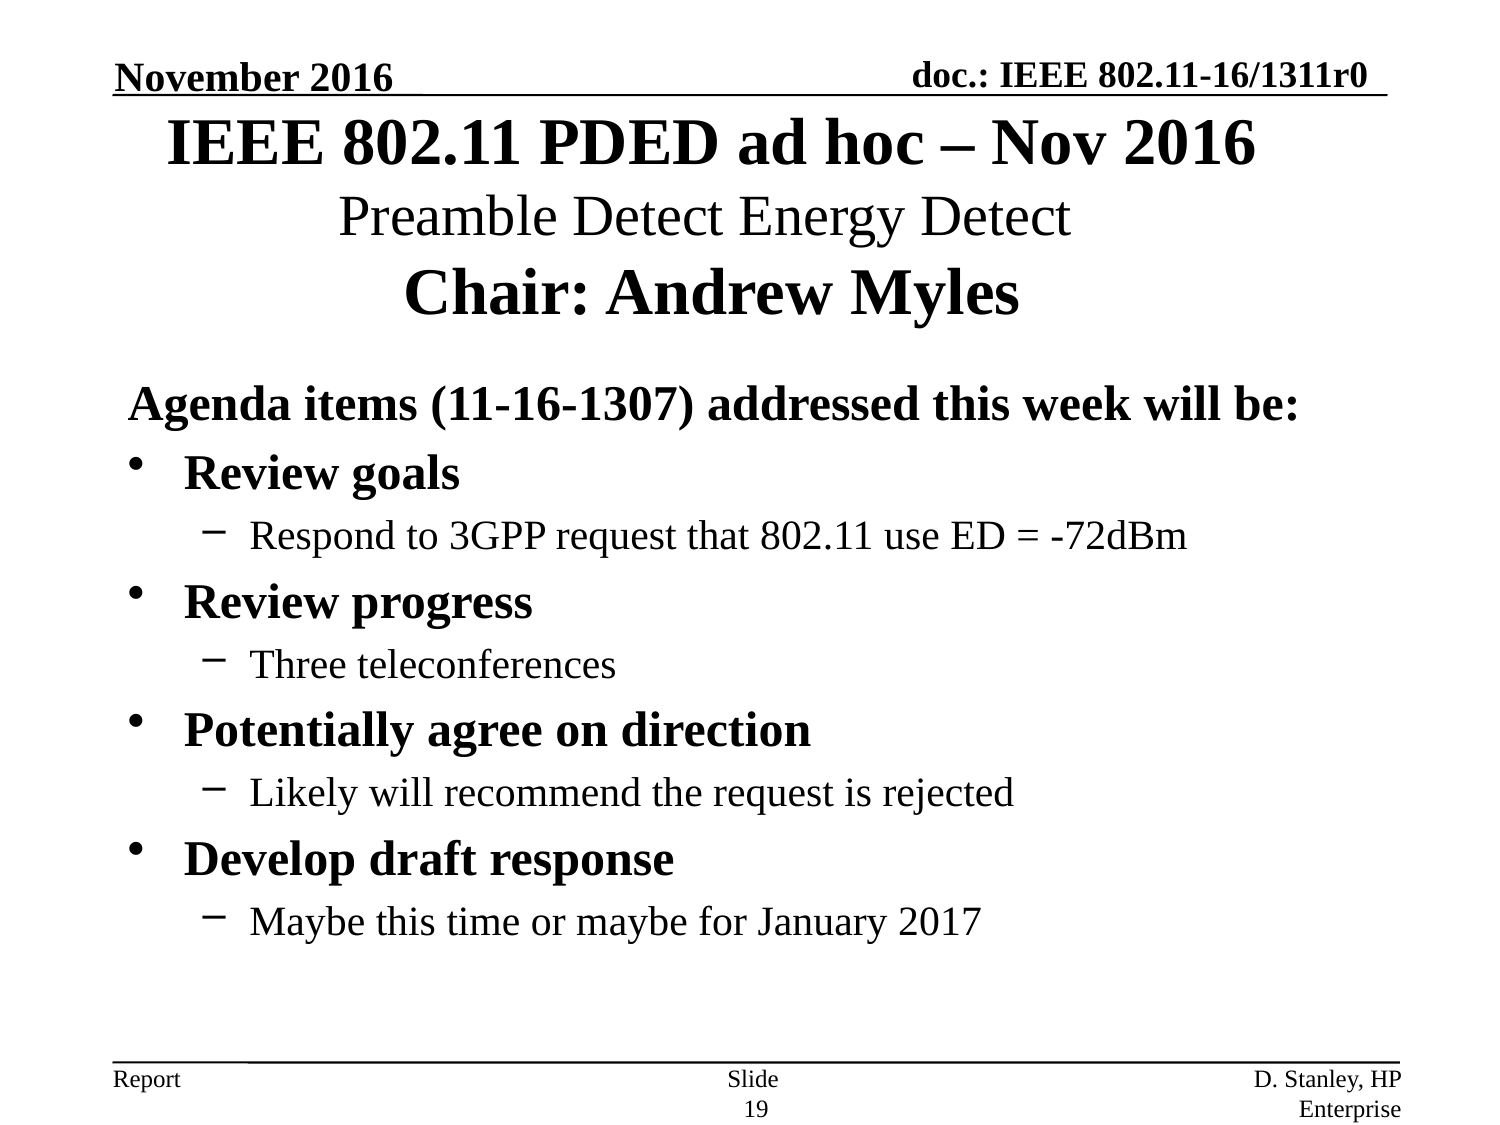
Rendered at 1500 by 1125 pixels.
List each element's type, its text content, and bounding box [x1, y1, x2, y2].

list Agenda items (11-16-1307) addressed this week will be: Review goals Respond to 3GPP request that 802.11 use ED = -72dBm Review progress Three teleconferences Potentially agree on direction Likely will recommend the request is rejected Develop draft response Maybe this time or maybe for January 2017 [112, 362, 1375, 1038]
footer D. Stanley, HP Enterprise [1170, 1062, 1402, 1093]
title IEEE 802.11 PDED ad hoc – Nov 2016 Preamble Detect Energy Detect Chair: Andrew Myles [75, 125, 1350, 300]
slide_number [114, 49, 413, 100]
slide_number Slide 19 [720, 1062, 792, 1093]
